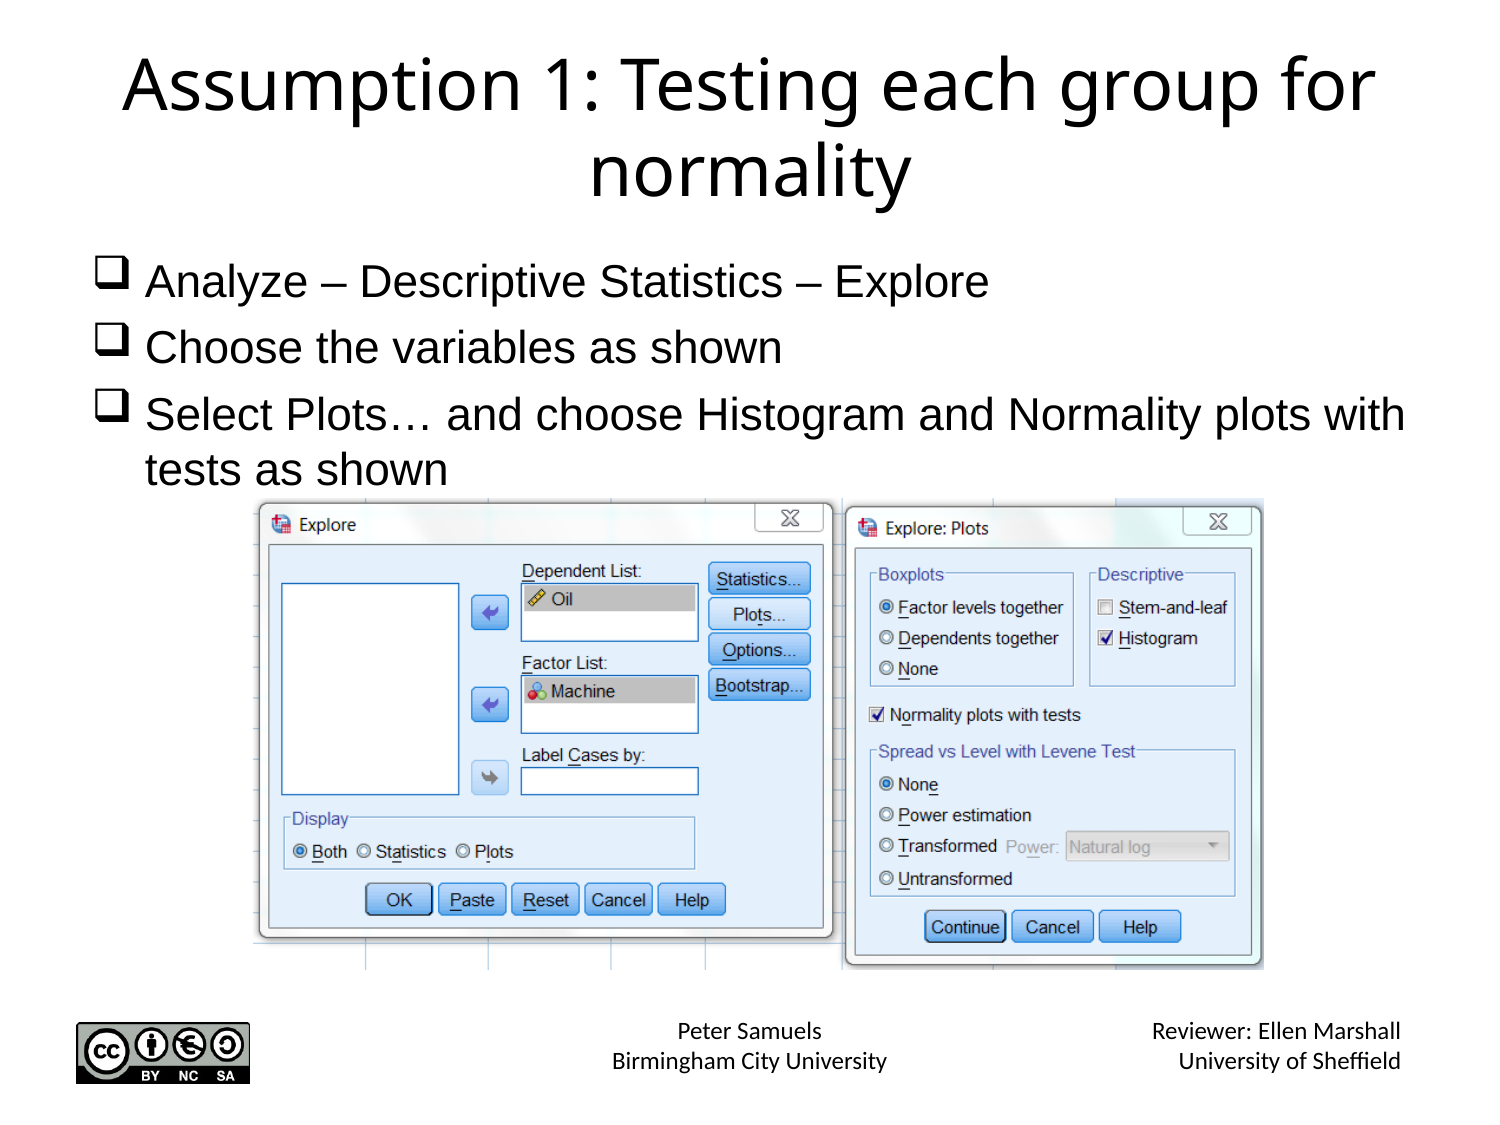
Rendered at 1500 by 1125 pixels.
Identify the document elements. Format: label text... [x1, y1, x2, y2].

title Assumption 1: Testing each group for normality [75, 30, 1425, 219]
text_box Peter Samuels Birmingham City University [549, 1007, 951, 1083]
text_box Reviewer: Ellen Marshall University of Sheffield [1038, 1007, 1417, 1083]
picture [76, 1022, 251, 1084]
list Analyze – Descriptive Statistics – Explore Choose the variables as shown Select Plots… and choose Histogram and Normality plots with tests as shown [76, 243, 1427, 504]
picture [253, 498, 1264, 970]
